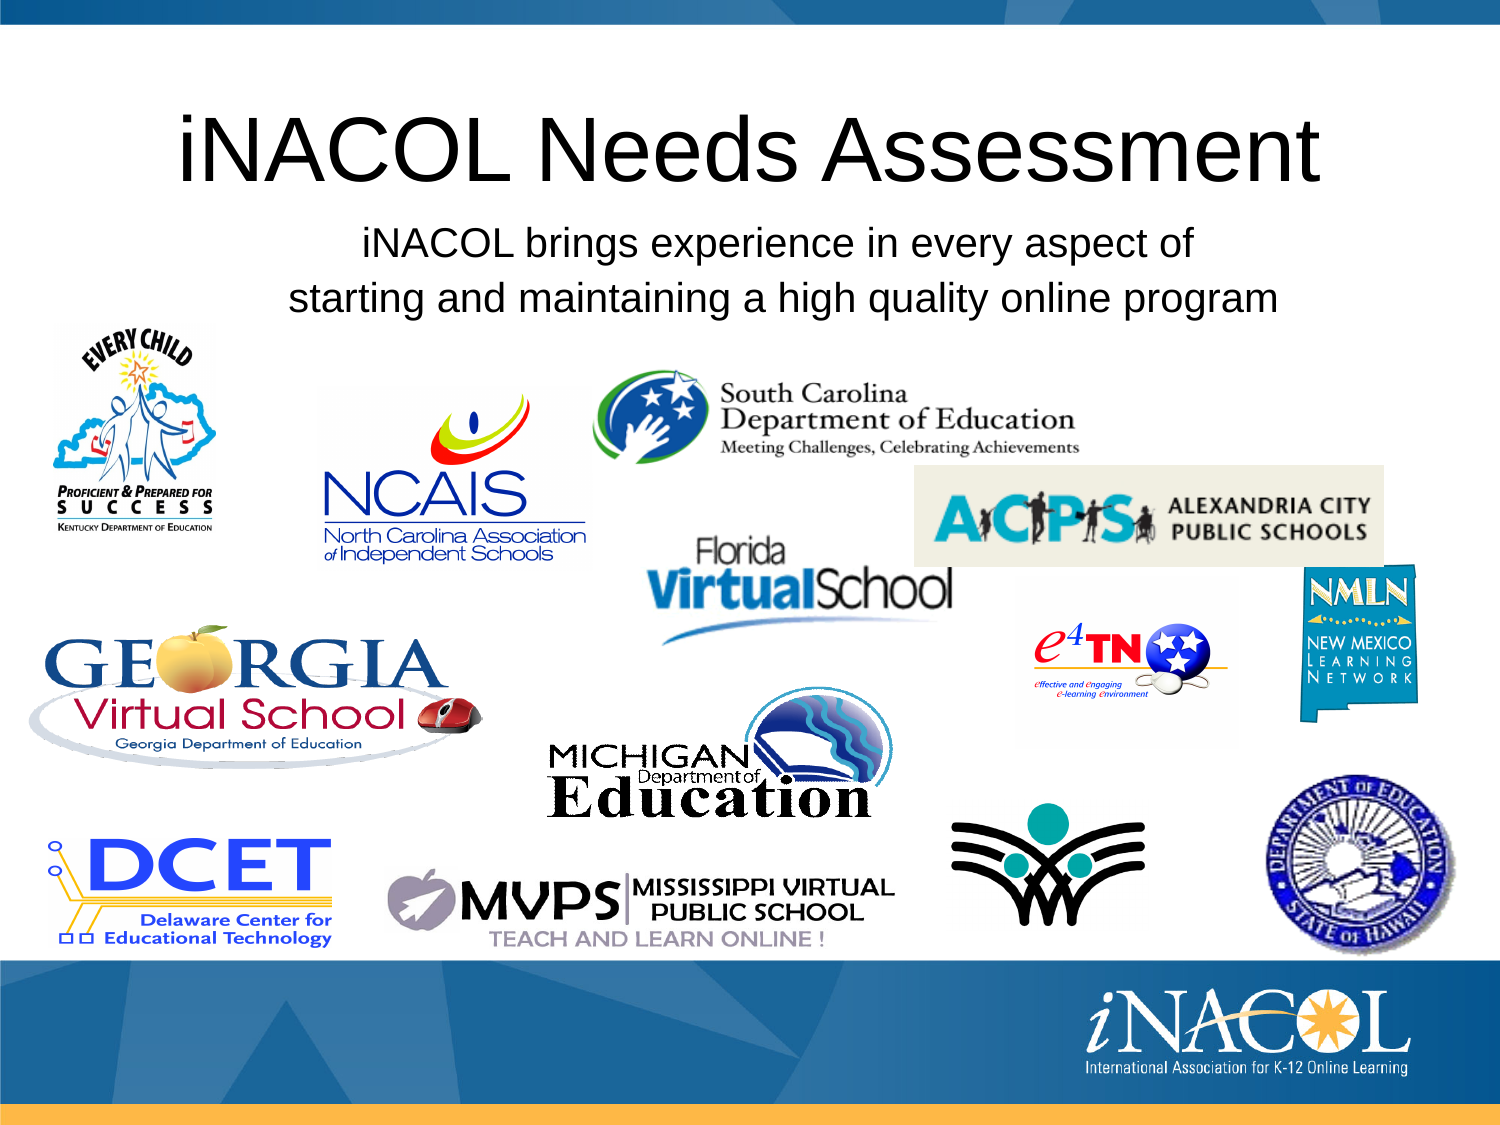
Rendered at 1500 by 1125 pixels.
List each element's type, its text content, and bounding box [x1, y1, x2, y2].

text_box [946, 799, 1149, 931]
list iNACOL brings experience in every aspect of starting and maintaining a high quality online program [75, 182, 1425, 371]
picture [0, 1, 1500, 1125]
title iNACOL Needs Assessment [75, 82, 1425, 182]
